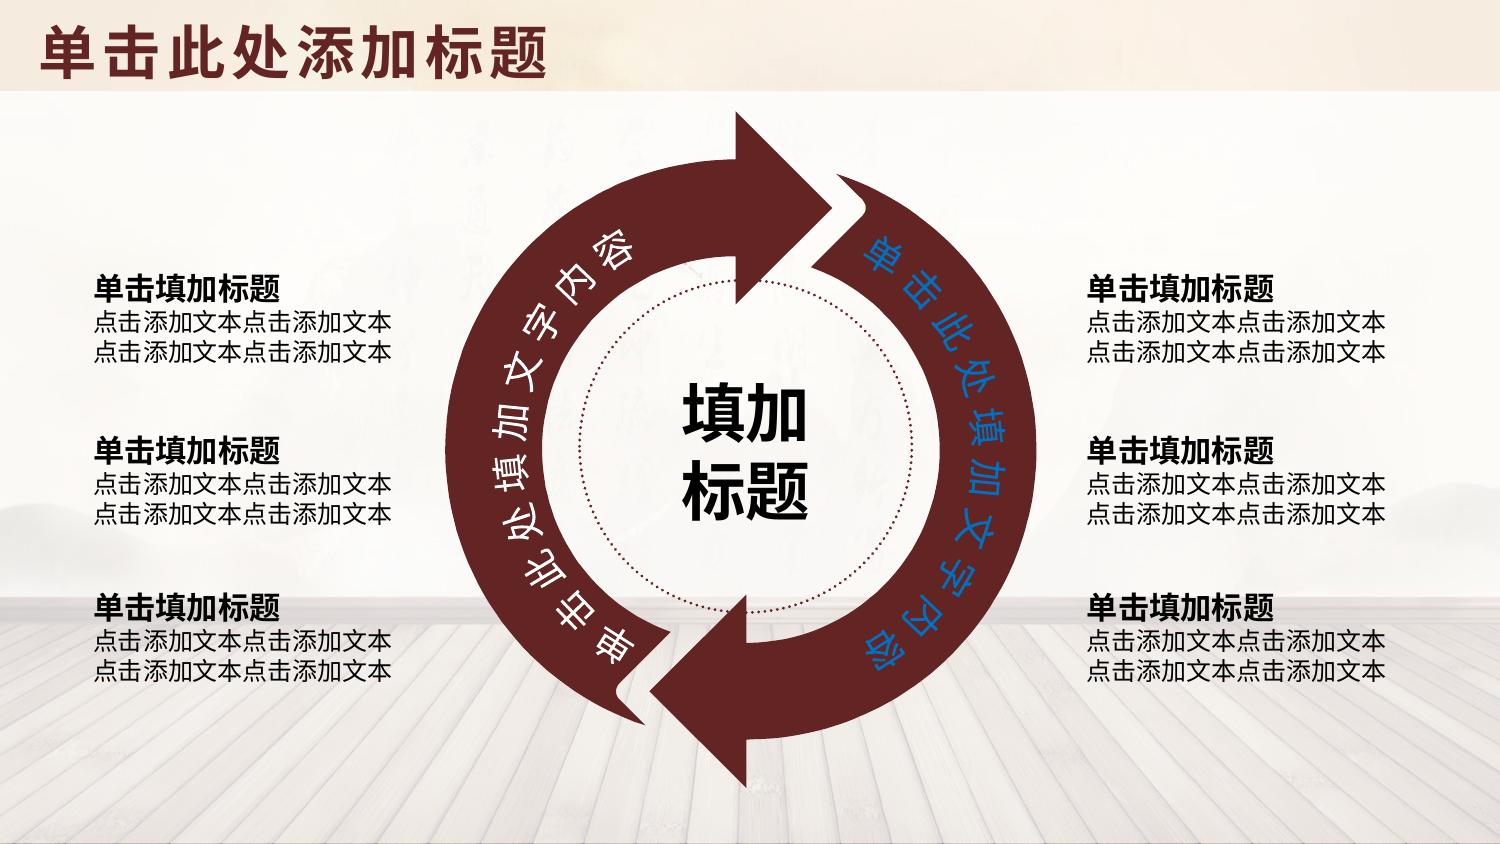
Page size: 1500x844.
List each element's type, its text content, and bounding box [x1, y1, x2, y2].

text_box 单击填加标题 点击添加文本点击添加文本 点击添加文本点击添加文本 [76, 423, 442, 537]
text_box 单击填加标题 点击添加文本点击添加文本 点击添加文本点击添加文本 [1070, 260, 1435, 375]
text_box 填加 标题 [664, 365, 827, 537]
text_box 单击填加标题 点击添加文本点击添加文本 点击添加文本点击添加文本 [76, 260, 442, 375]
text_box 单击填加标题 点击添加文本点击添加文本 点击添加文本点击添加文本 [1070, 423, 1435, 537]
text_box [579, 280, 912, 613]
text_box [649, 173, 1037, 788]
picture [0, 0, 1500, 91]
text_box 单击此处添加标题 [23, 8, 564, 94]
text_box 单击填加标题 点击添加文本点击添加文本 点击添加文本点击添加文本 [76, 579, 442, 694]
text_box [445, 111, 833, 726]
text_box 单击填加标题 点击添加文本点击添加文本 点击添加文本点击添加文本 [1070, 579, 1435, 694]
